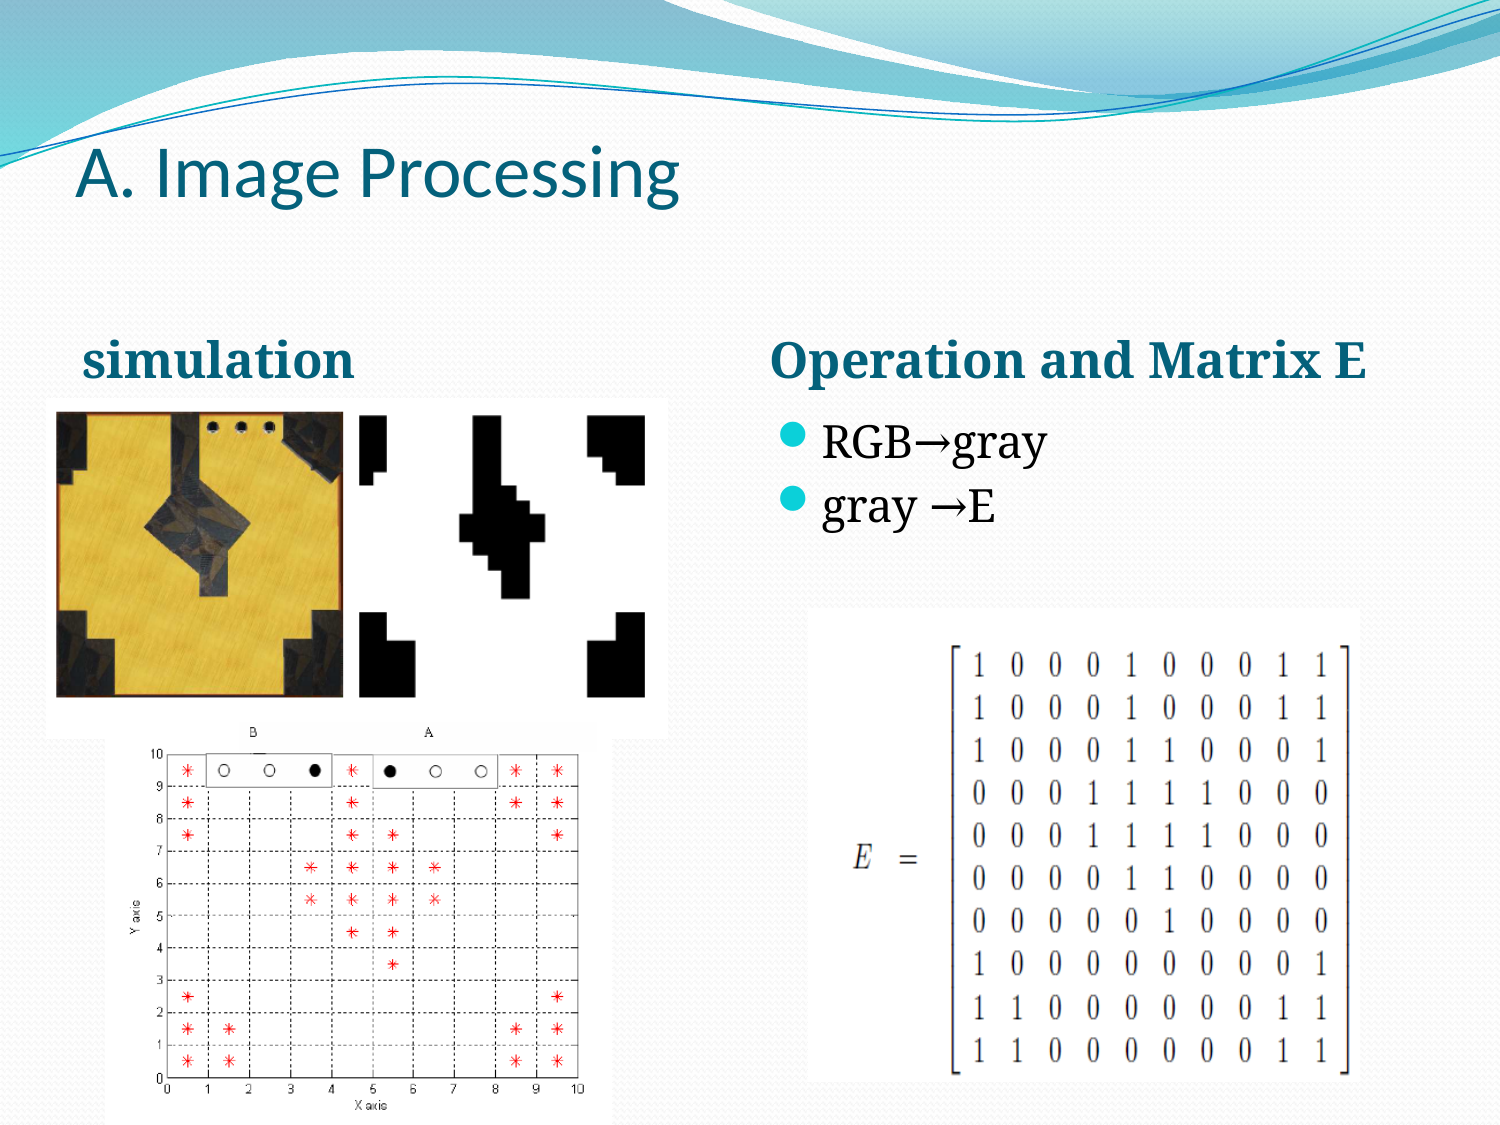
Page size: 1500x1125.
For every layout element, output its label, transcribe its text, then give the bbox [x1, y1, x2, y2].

picture [808, 607, 1360, 1083]
list simulation [75, 304, 738, 413]
picture [105, 699, 612, 1125]
list RGB→gray gray →E [761, 412, 1425, 1044]
list Operation and Matrix E [761, 305, 1425, 412]
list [46, 398, 669, 740]
title A. Image Processing [75, 115, 1425, 303]
